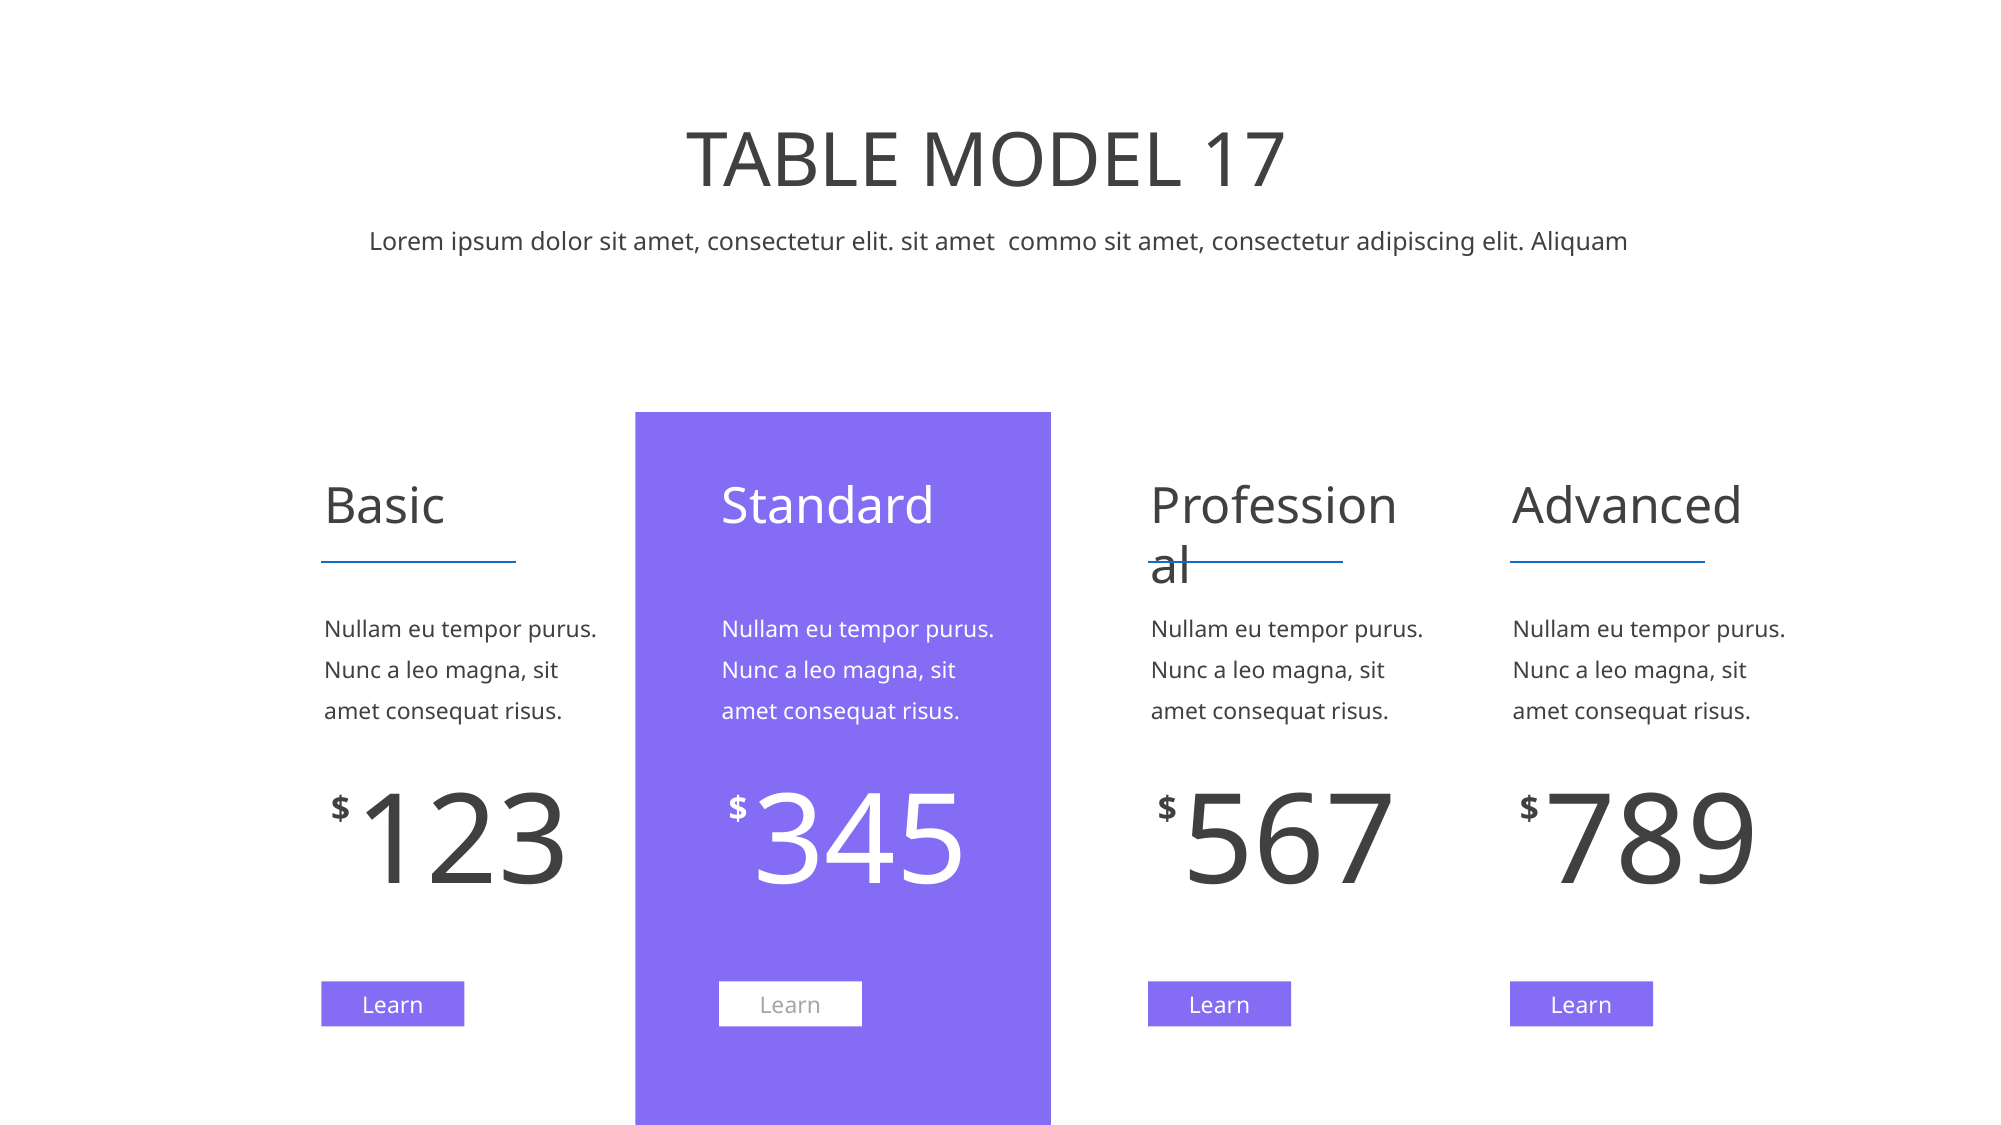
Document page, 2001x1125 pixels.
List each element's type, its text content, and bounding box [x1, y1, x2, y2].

text_box TABLE MODEL 17 [506, 66, 1469, 202]
text_box Learn [718, 980, 863, 1027]
text_box Nullam eu tempor purus. Nunc a leo magna, sit amet consequat risus. [1136, 593, 1447, 732]
text_box $ [304, 779, 377, 835]
text_box 123 [340, 751, 631, 917]
text_box 345 [738, 751, 1029, 917]
text_box Learn [1509, 980, 1654, 1027]
text_box $ [1131, 779, 1204, 835]
text_box Lorem ipsum dolor sit amet, consectetur elit. sit amet commo sit amet, consectetur adipiscing elit. Aliquam [341, 202, 1659, 263]
text_box 789 [1529, 751, 1820, 917]
text_box $ [702, 779, 775, 835]
text_box [634, 411, 1052, 1125]
text_box Advanced [1498, 465, 1789, 541]
text_box $ [1493, 779, 1566, 835]
text_box Learn [320, 980, 465, 1027]
text_box Learn [1147, 980, 1292, 1027]
text_box Basic [309, 465, 600, 541]
text_box Standard [706, 465, 998, 541]
text_box Nullam eu tempor purus. Nunc a leo magna, sit amet consequat risus. [706, 593, 1017, 732]
text_box Nullam eu tempor purus. Nunc a leo magna, sit amet consequat risus. [1497, 593, 1808, 732]
text_box 567 [1167, 751, 1458, 917]
text_box Professional [1136, 465, 1427, 593]
text_box Nullam eu tempor purus. Nunc a leo magna, sit amet consequat risus. [309, 593, 620, 732]
